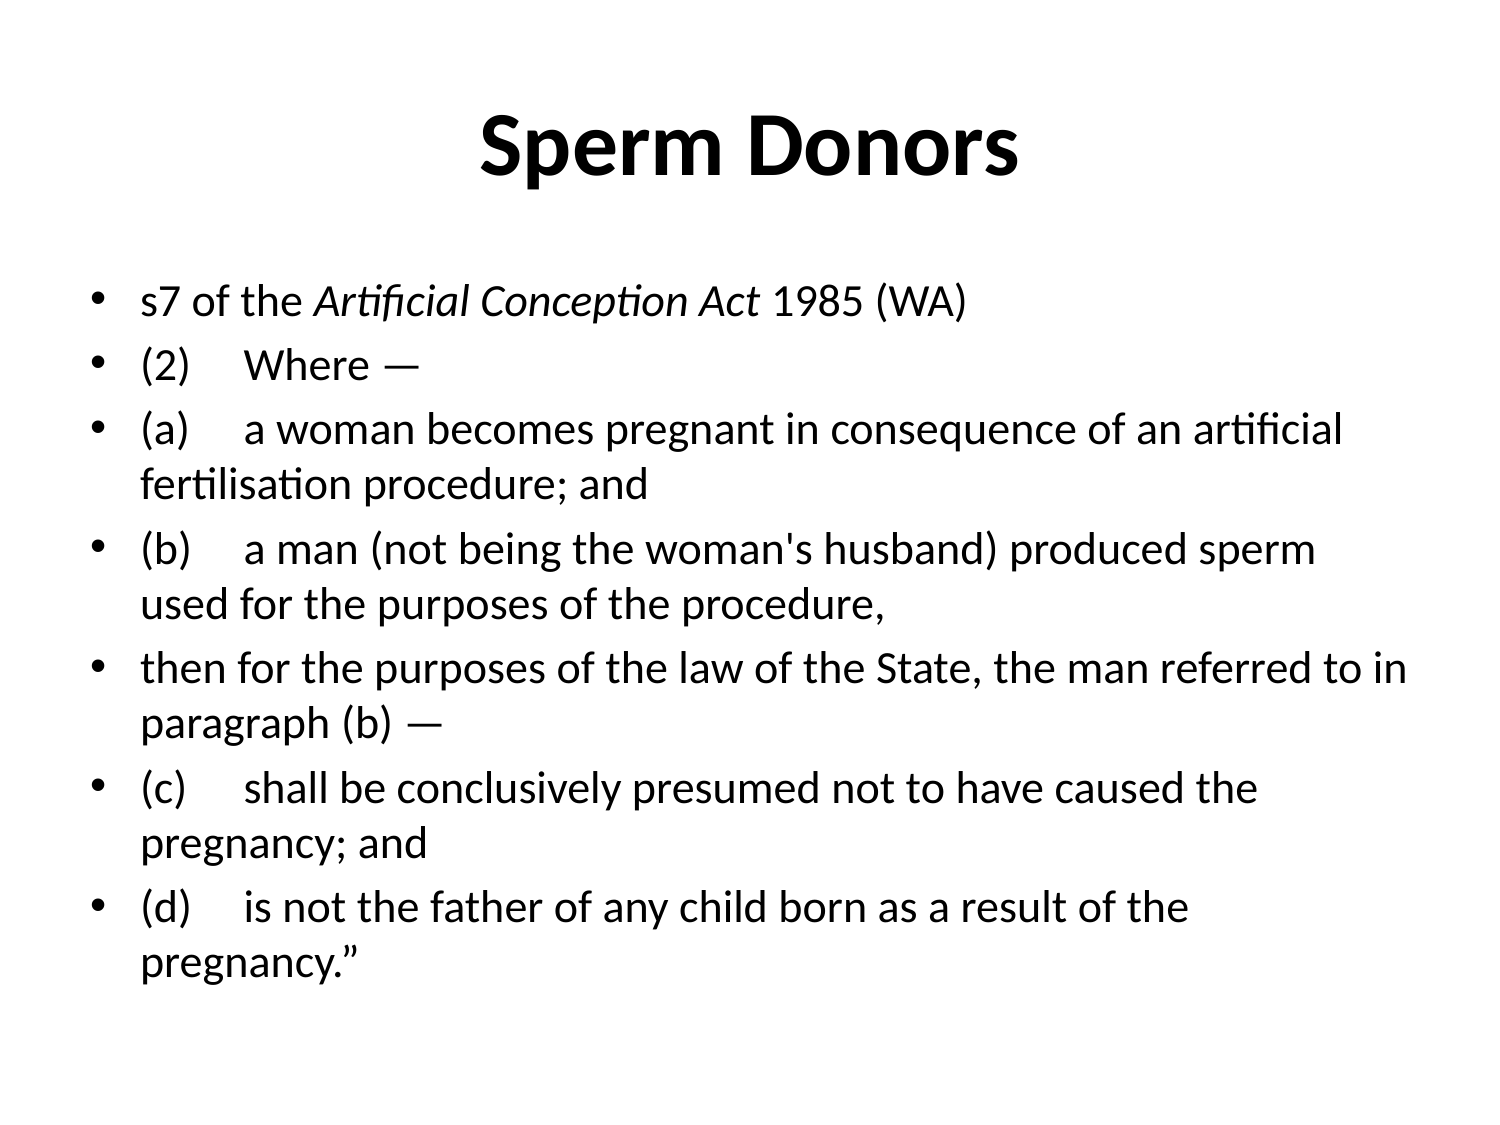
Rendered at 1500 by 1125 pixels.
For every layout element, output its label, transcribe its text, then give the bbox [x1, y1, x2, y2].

title Sperm Donors [74, 44, 1426, 233]
list s7 of the Artificial Conception Act 1985 (WA) (2) Where — (a) a woman becomes pregnant in consequence of an artificial fertilisation procedure; and (b) a man (not being the woman's husband) produced sperm used for the purposes of the procedure, then for the purposes of the law of the State, the man referred to in paragraph (b) — (c) shall be conclusively presumed not to have caused the pregnancy; and (d) is not the father of any child born as a result of the pregnancy.” [74, 262, 1426, 1006]
